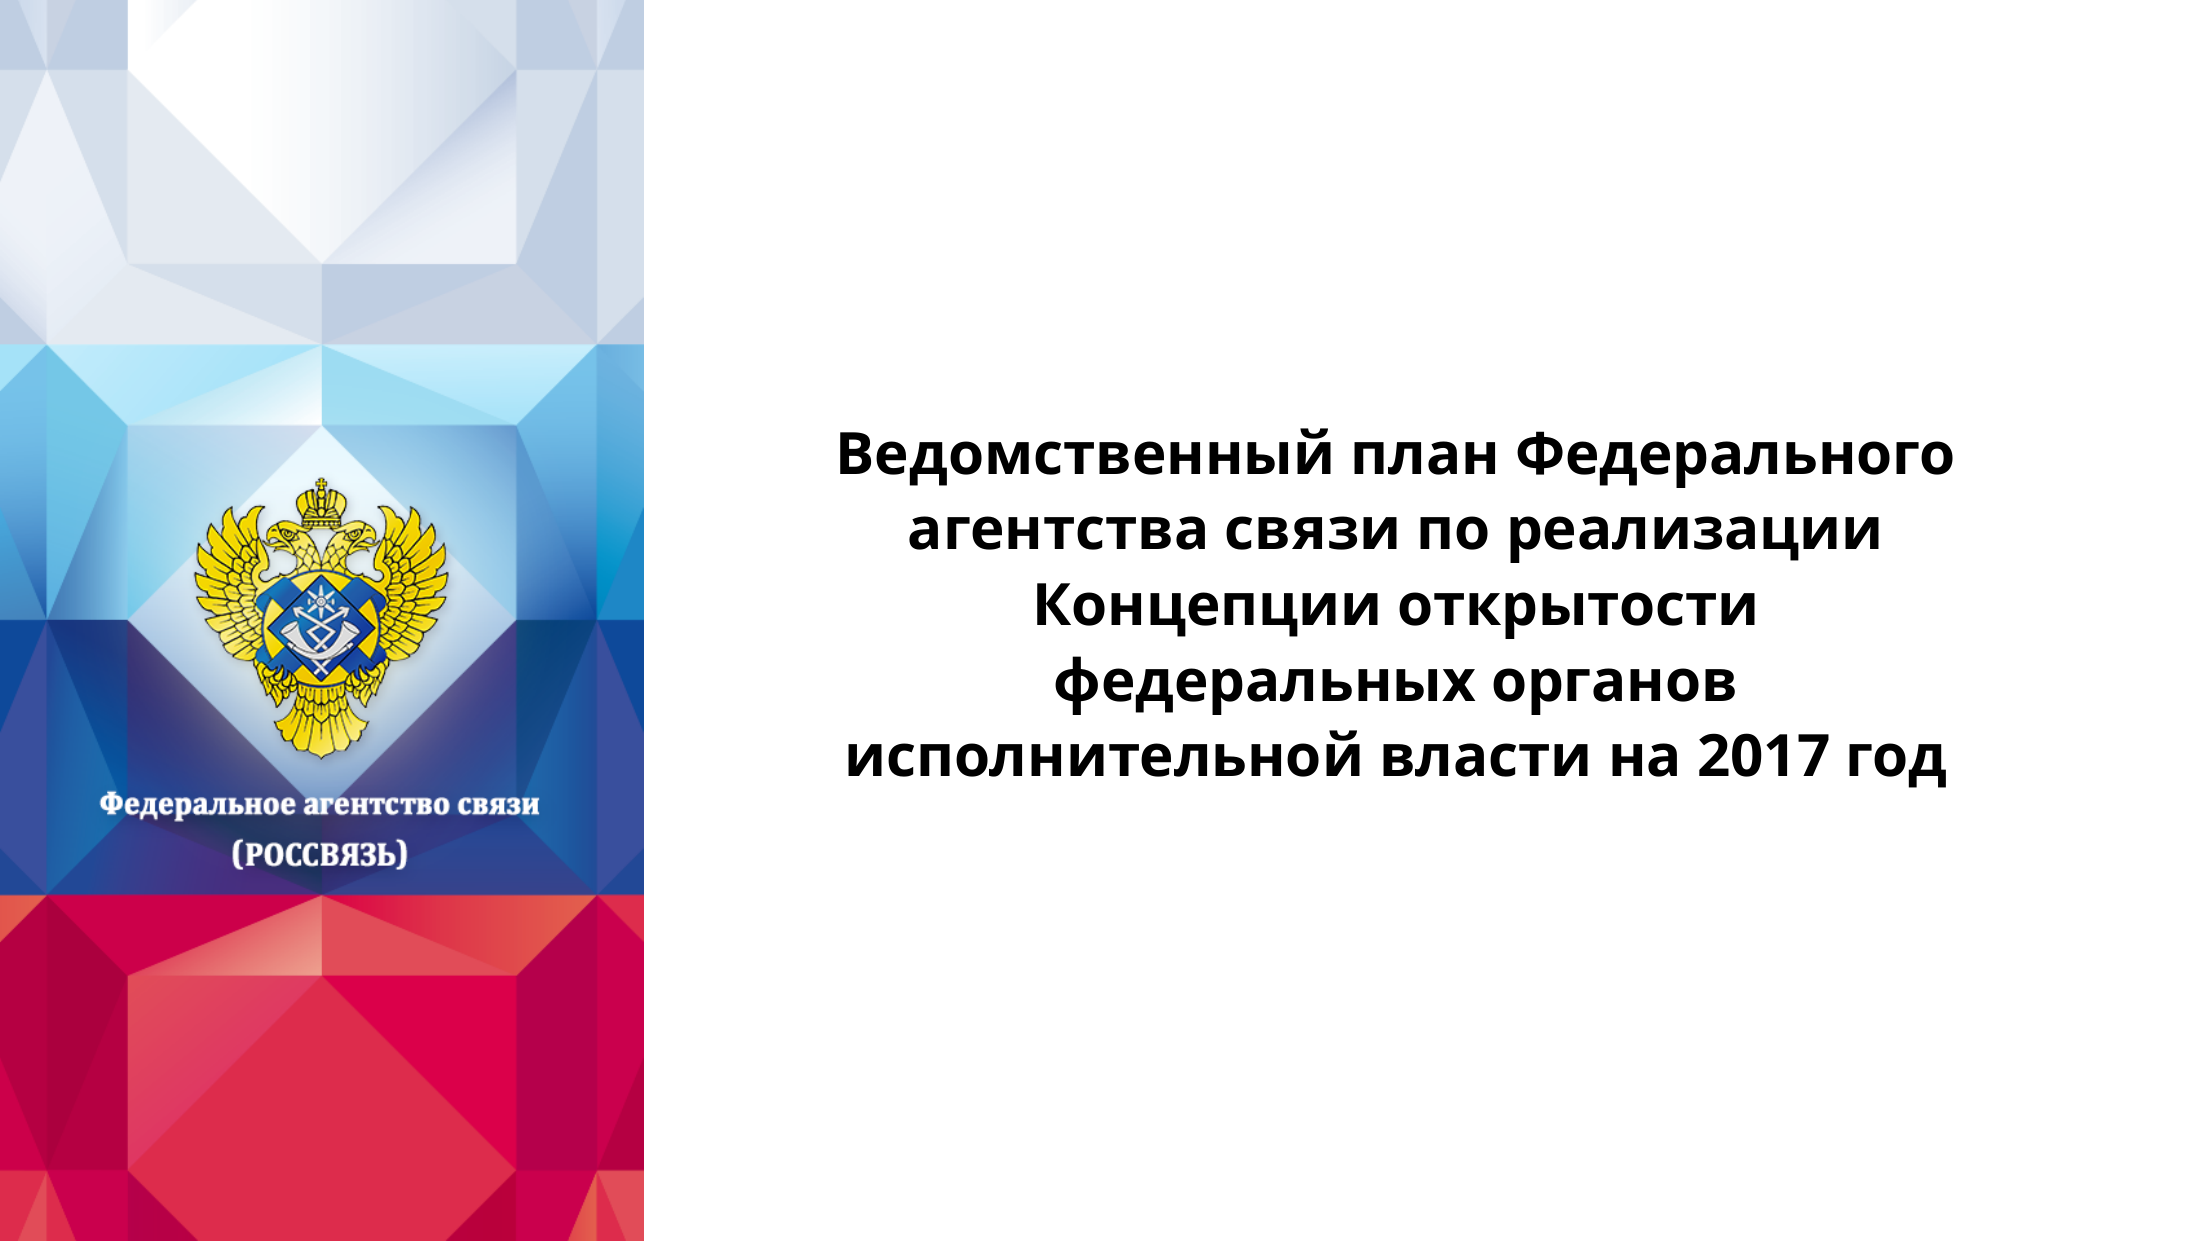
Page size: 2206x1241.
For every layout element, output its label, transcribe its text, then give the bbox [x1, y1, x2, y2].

text_box Ведомственный план Федерального агентства связи по реализации Концепции открытости федеральных органов исполнительной власти на 2017 год [813, 403, 1979, 796]
picture [0, 0, 644, 1241]
